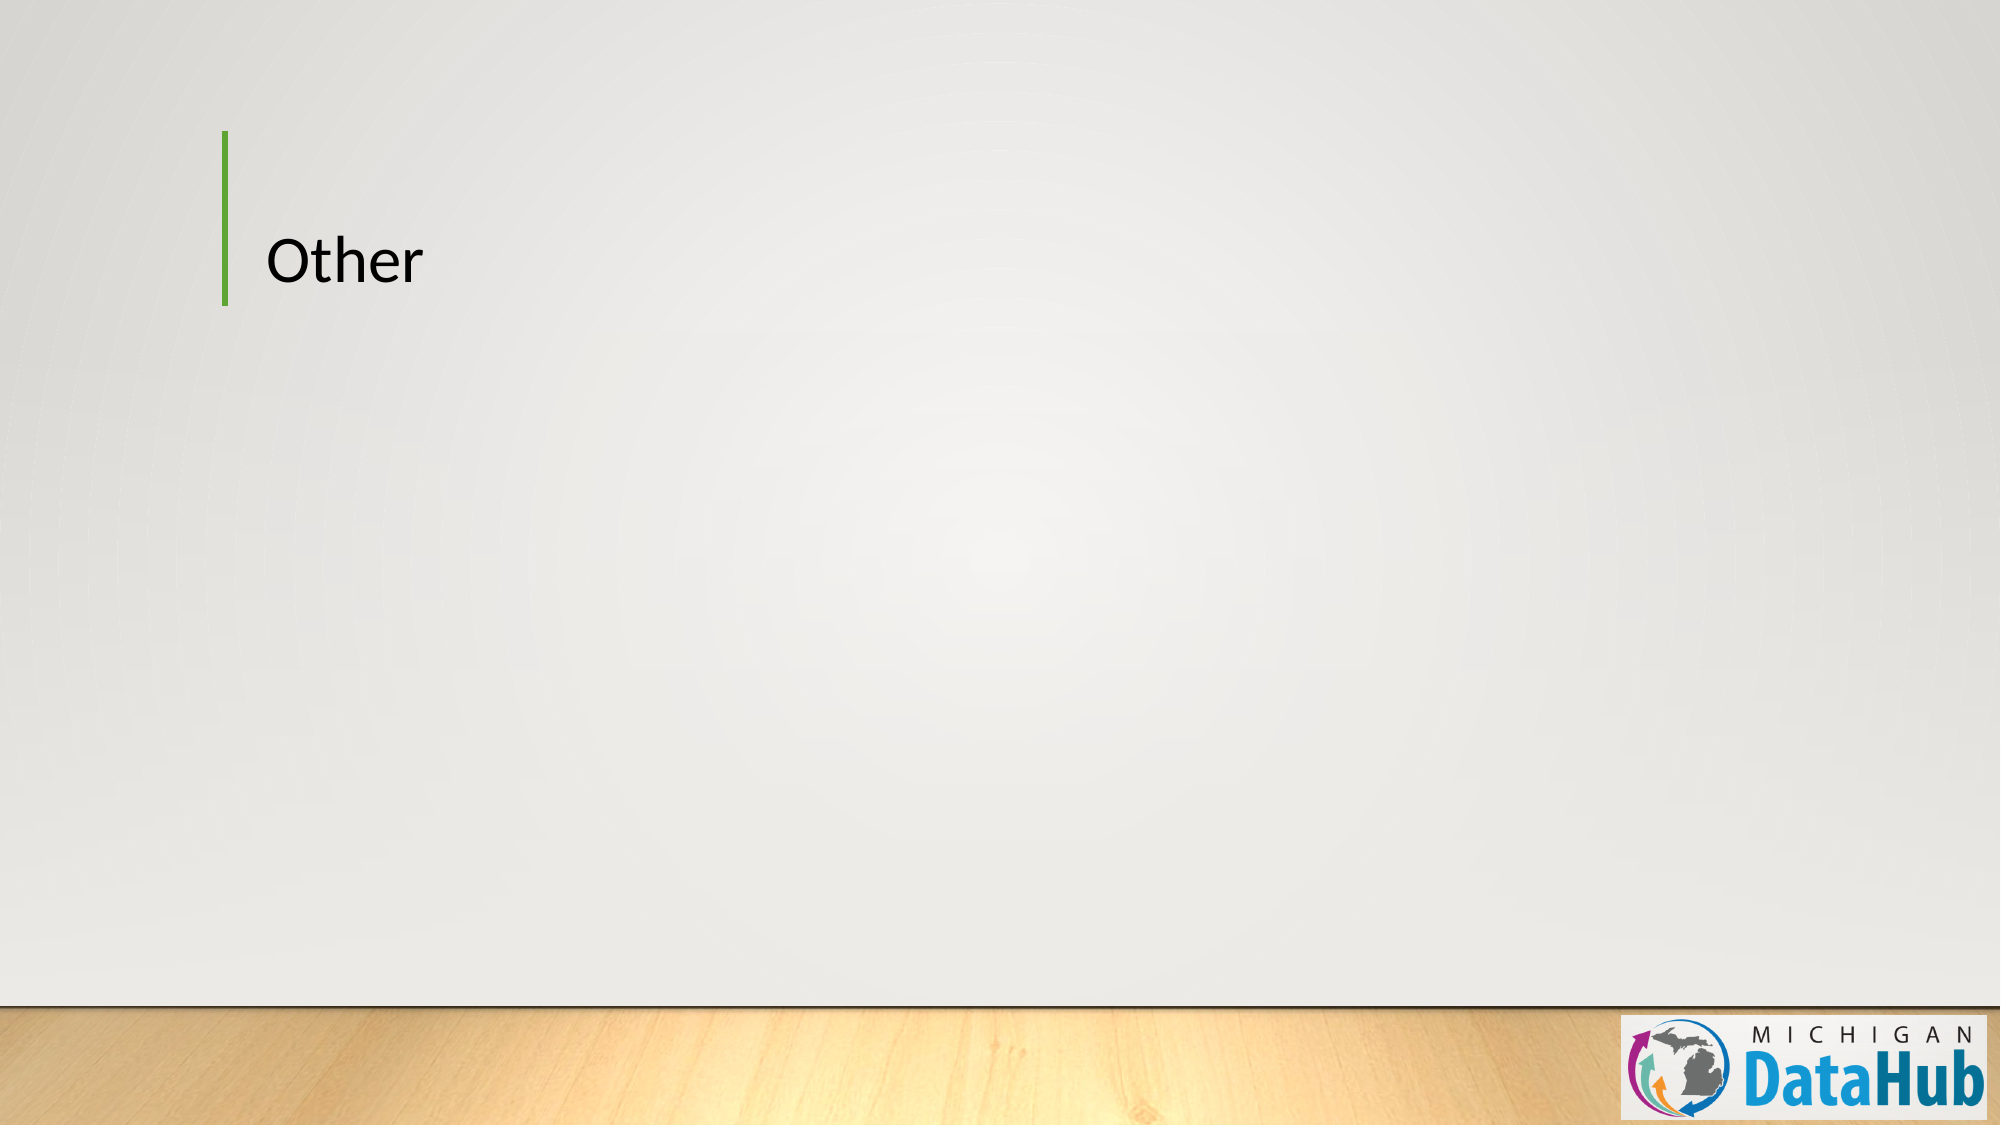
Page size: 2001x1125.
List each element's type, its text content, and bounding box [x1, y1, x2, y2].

title Other [251, 131, 1814, 305]
picture [0, 1006, 2000, 1125]
